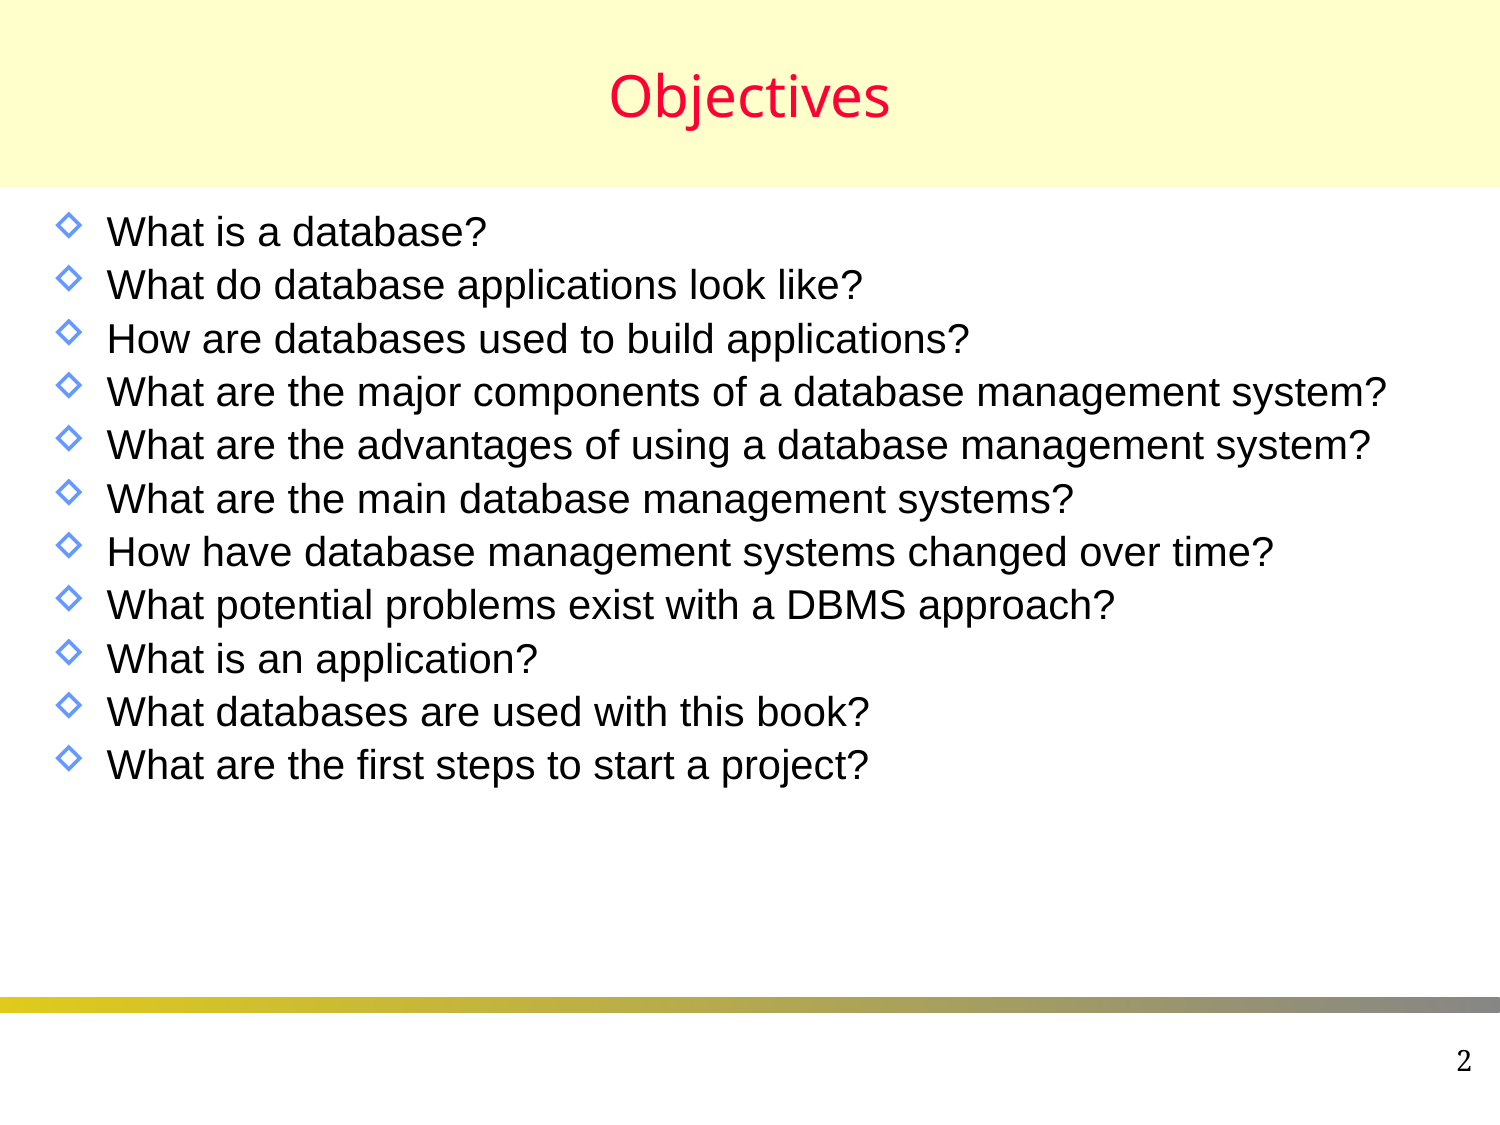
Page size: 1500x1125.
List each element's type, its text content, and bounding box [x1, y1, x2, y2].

slide_number 2 [1174, 1024, 1488, 1101]
title Objectives [0, 0, 1500, 188]
list What is a database? What do database applications look like? How are databases used to build applications? What are the major components of a database management system? What are the advantages of using a database management system? What are the main database management systems? How have database management systems changed over time? What potential problems exist with a DBMS approach? What is an application? What databases are used with this book? What are the first steps to start a project? [35, 202, 1488, 988]
